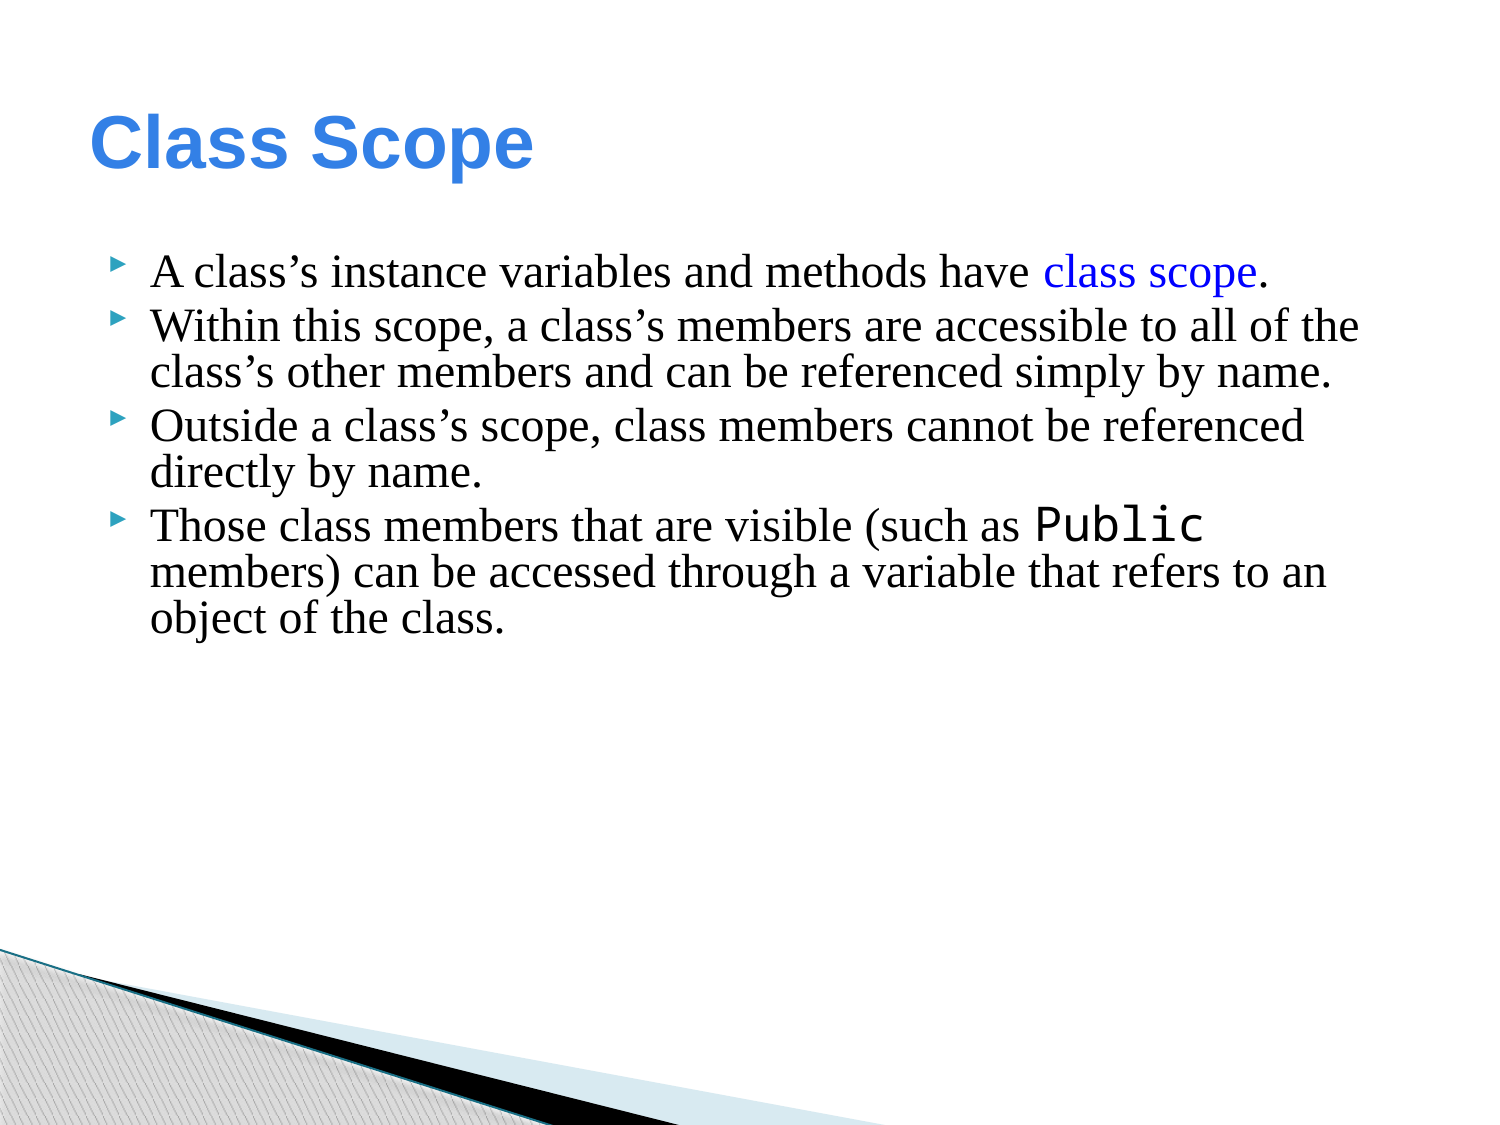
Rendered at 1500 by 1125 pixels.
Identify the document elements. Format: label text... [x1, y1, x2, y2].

title Class Scope [75, 45, 1425, 233]
list A class’s instance variables and methods have class scope. Within this scope, a class’s members are accessible to all of the class’s other members and can be referenced simply by name. Outside a class’s scope, class members cannot be referenced directly by name. Those class members that are visible (such as Public members) can be accessed through a variable that refers to an object of the class. [75, 243, 1425, 986]
